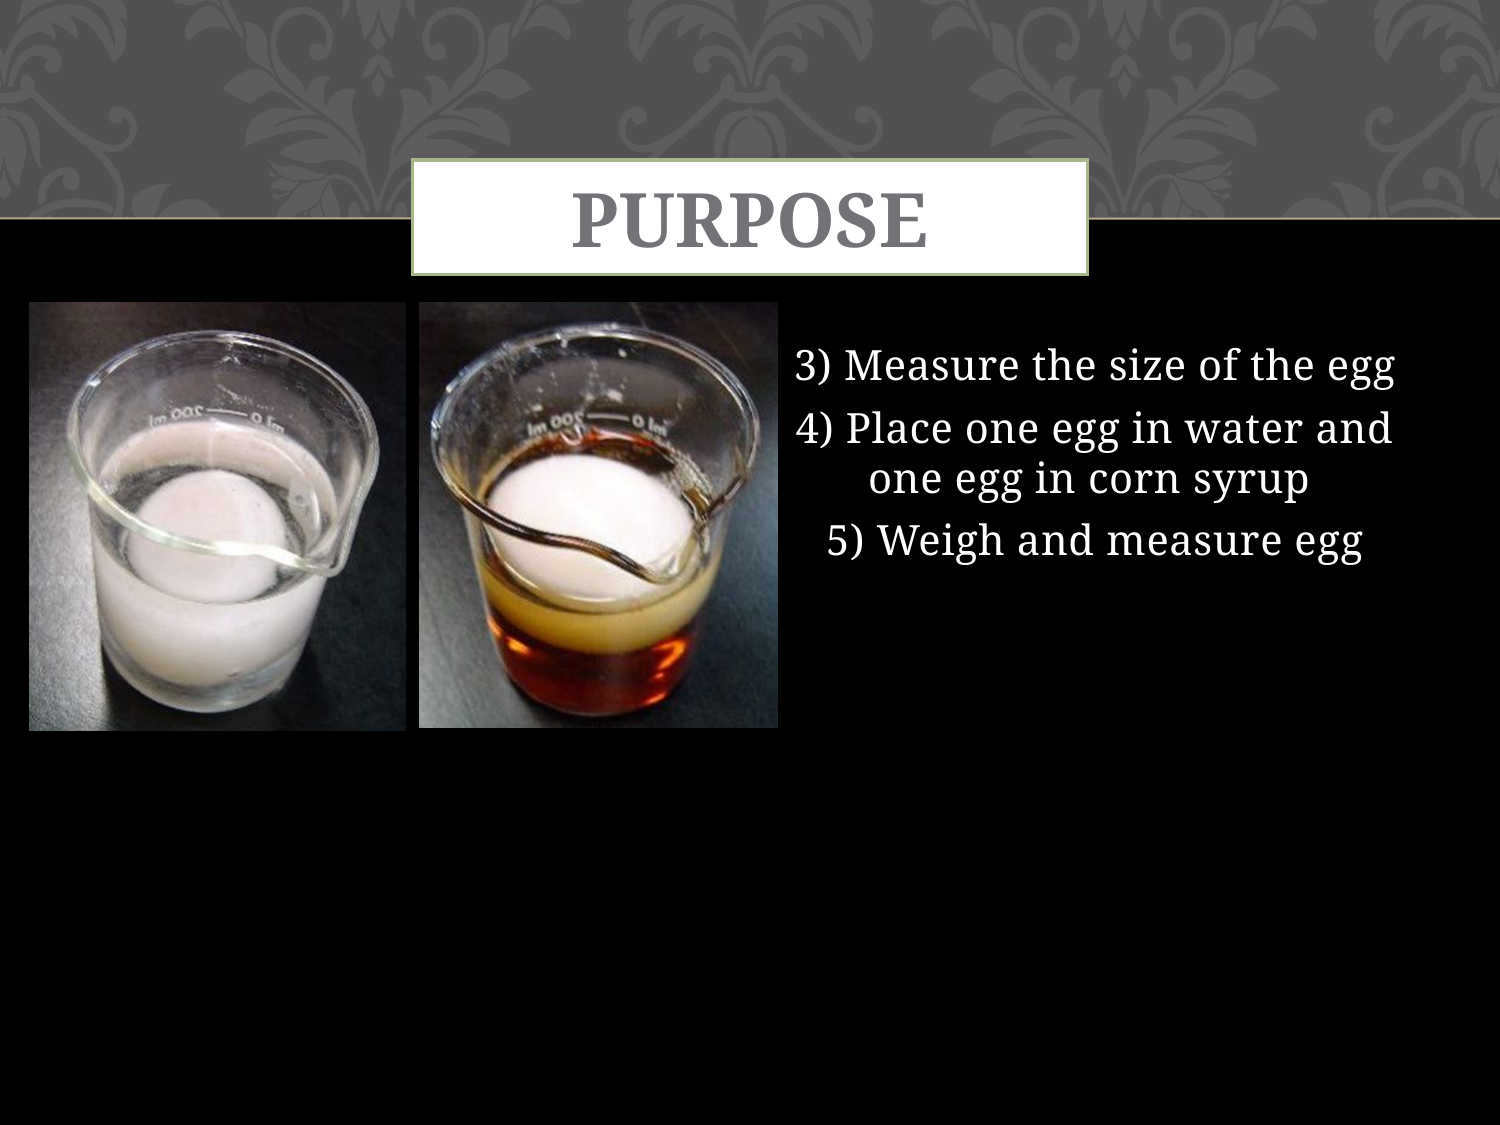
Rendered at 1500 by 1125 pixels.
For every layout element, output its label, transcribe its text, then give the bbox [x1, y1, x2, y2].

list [29, 302, 406, 731]
picture [418, 302, 778, 728]
title Purpose [411, 158, 1089, 276]
list 3) Measure the size of the egg 4) Place one egg in water and one egg in corn syrup 5) Weigh and measure egg [765, 331, 1425, 989]
